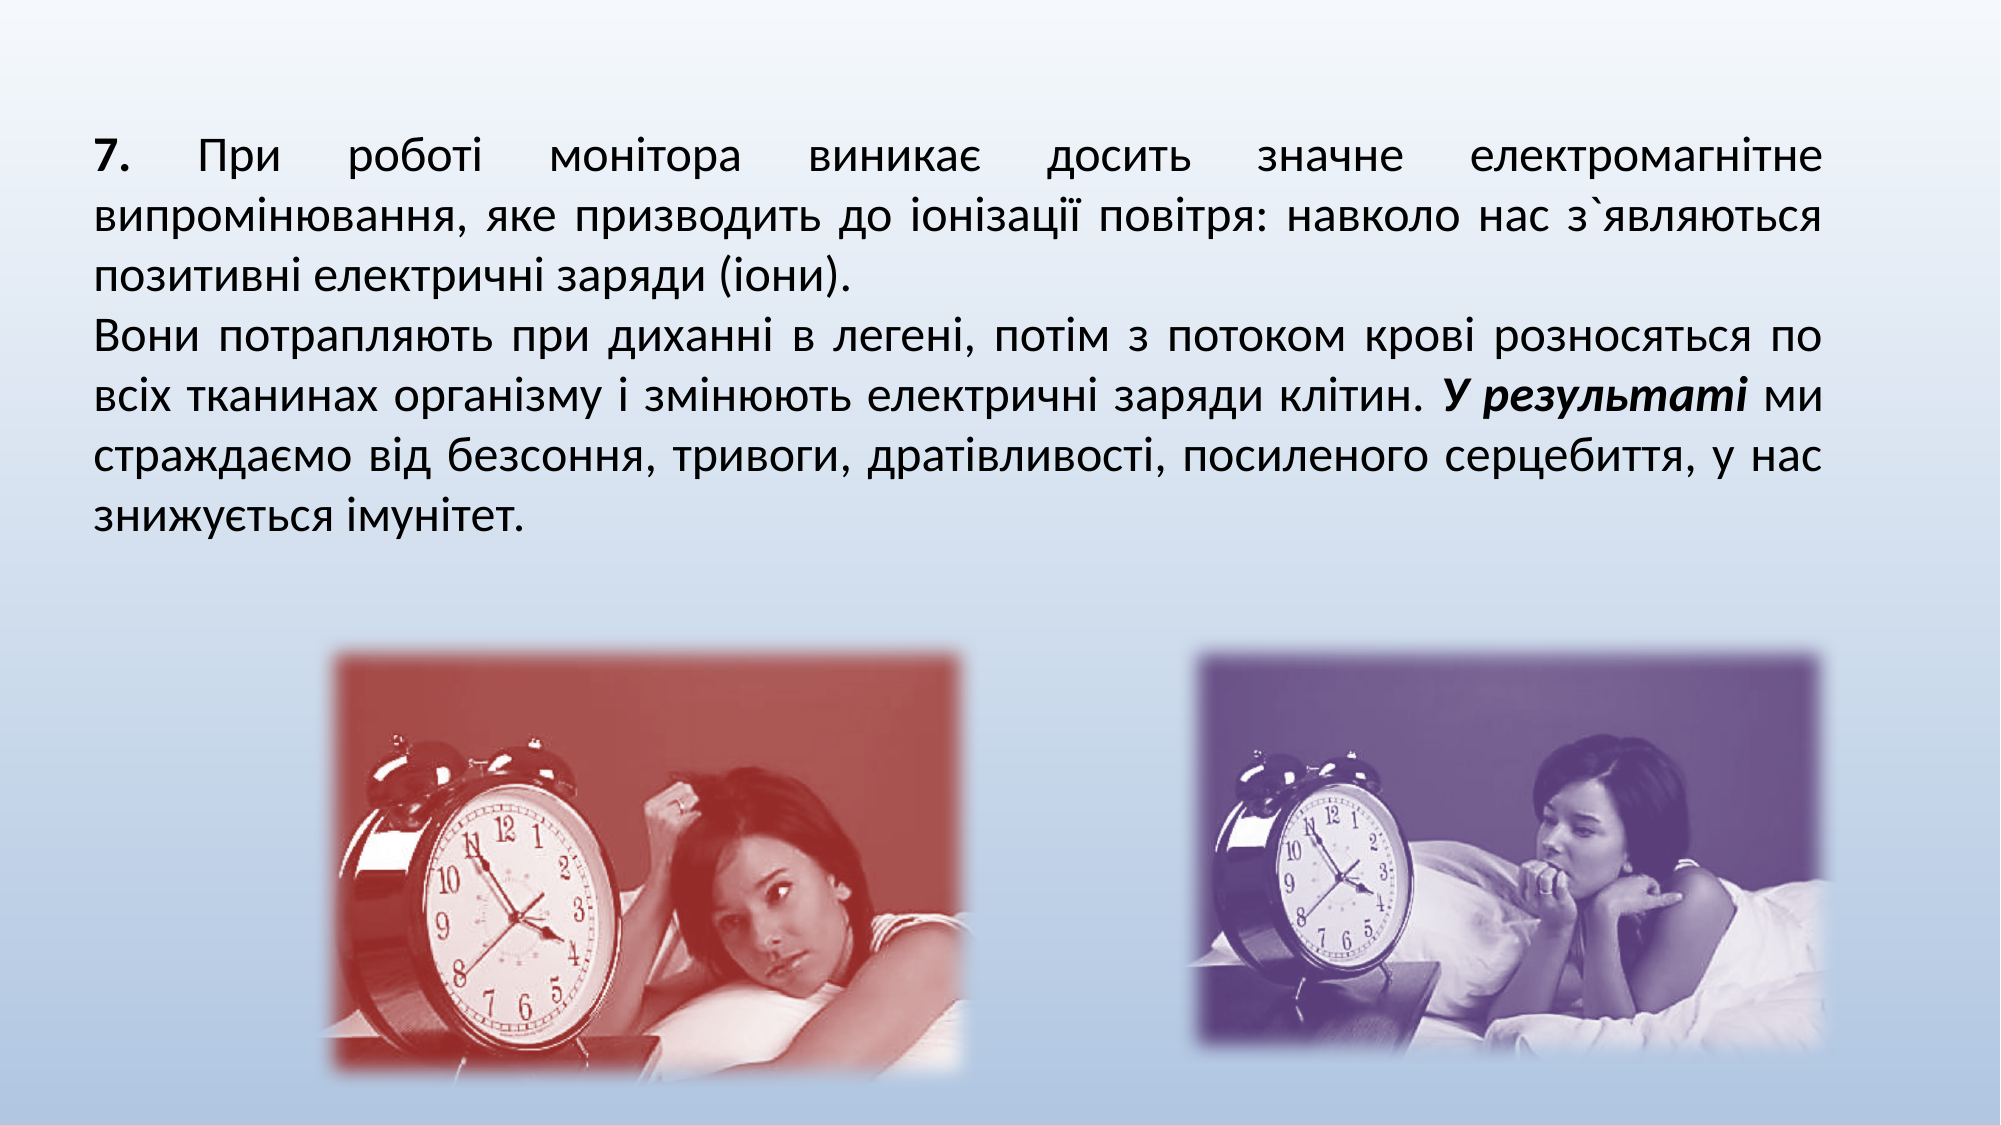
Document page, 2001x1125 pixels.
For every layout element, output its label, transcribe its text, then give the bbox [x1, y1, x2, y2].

text_box 7. При роботі монітора виникає досить значне електромагнітне випромінювання, яке призводить до іонізації повітря: навколо нас з`являються позитивні електричні заряди (іони). Вони потрапляють при диханні в легені, потім з потоком крові розносяться по всіх тканинах організму і змінюють електричні заряди клітин. У результаті ми страждаємо від безсоння, тривоги, дратівливості, посиленого серцебиття, у нас знижується імунітет. [78, 113, 1839, 549]
picture [1176, 633, 1839, 1064]
picture [314, 633, 980, 1089]
